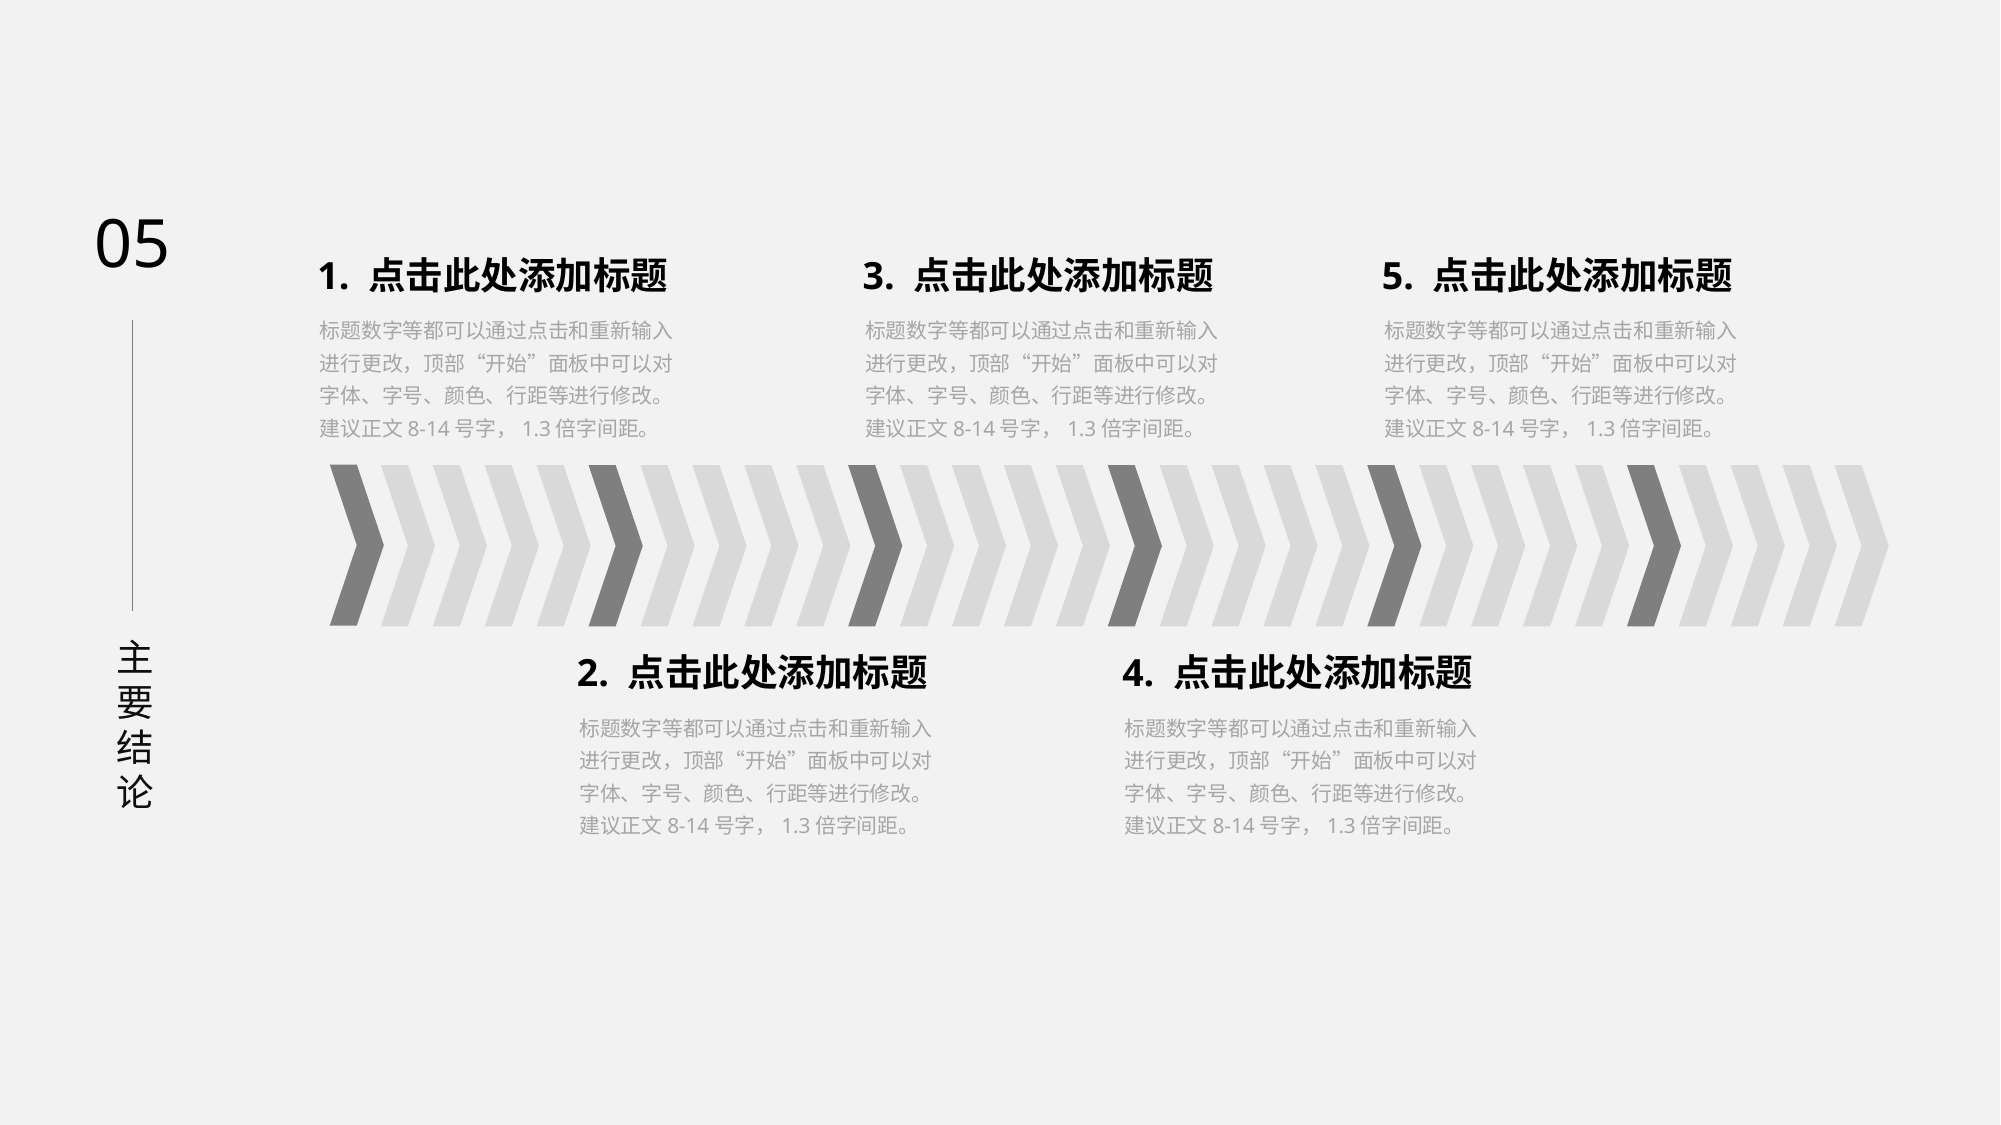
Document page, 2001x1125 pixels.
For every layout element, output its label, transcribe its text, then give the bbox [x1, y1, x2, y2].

text_box [1625, 464, 1683, 628]
text_box [1210, 464, 1267, 628]
text_box 1. 点击此处添加标题 [302, 244, 683, 305]
text_box [587, 464, 644, 628]
text_box [1365, 464, 1423, 628]
text_box 2. 点击此处添加标题 [562, 642, 943, 702]
text_box [1054, 464, 1112, 628]
text_box 标题数字等都可以通过点击和重新输入进行更改，顶部“开始”面板中可以对字体、字号、颜色、行距等进行修改。建议正文8-14号字，1.3倍字间距。 [564, 700, 952, 846]
text_box [483, 464, 540, 628]
text_box 标题数字等都可以通过点击和重新输入进行更改，顶部“开始”面板中可以对字体、字号、颜色、行距等进行修改。建议正文8-14号字，1.3倍字间距。 [1110, 700, 1498, 846]
text_box [1729, 464, 1786, 628]
text_box [639, 464, 696, 628]
text_box [1262, 464, 1319, 628]
text_box [1313, 464, 1371, 628]
text_box 标题数字等都可以通过点击和重新输入进行更改，顶部“开始”面板中可以对字体、字号、颜色、行距等进行修改。建议正文8-14号字，1.3倍字间距。 [304, 303, 693, 448]
text_box 5. 点击此处添加标题 [1367, 244, 1748, 305]
text_box [794, 464, 852, 628]
text_box [1573, 464, 1631, 628]
text_box 05 [79, 193, 186, 289]
text_box [1833, 464, 1890, 628]
text_box [431, 464, 489, 628]
text_box [690, 464, 748, 628]
text_box [950, 464, 1008, 628]
text_box 标题数字等都可以通过点击和重新输入进行更改，顶部“开始”面板中可以对字体、字号、颜色、行距等进行修改。建议正文8-14号字，1.3倍字间距。 [1369, 303, 1757, 448]
text_box [1002, 464, 1060, 628]
text_box [1781, 464, 1838, 628]
text_box [1469, 464, 1527, 628]
text_box [1158, 464, 1215, 628]
text_box [328, 463, 385, 627]
text_box 标题数字等都可以通过点击和重新输入进行更改，顶部“开始”面板中可以对字体、字号、颜色、行距等进行修改。建议正文8-14号字，1.3倍字间距。 [850, 303, 1238, 448]
text_box [535, 464, 592, 628]
text_box [379, 464, 437, 628]
text_box 3. 点击此处添加标题 [847, 244, 1229, 305]
text_box [846, 464, 904, 628]
text_box [742, 464, 800, 628]
text_box [1677, 464, 1735, 628]
text_box 4. 点击此处添加标题 [1107, 642, 1488, 702]
text_box [1417, 464, 1475, 628]
text_box [898, 464, 956, 628]
text_box [1521, 464, 1579, 628]
text_box [1106, 464, 1164, 628]
text_box 主要结论 [101, 626, 164, 822]
